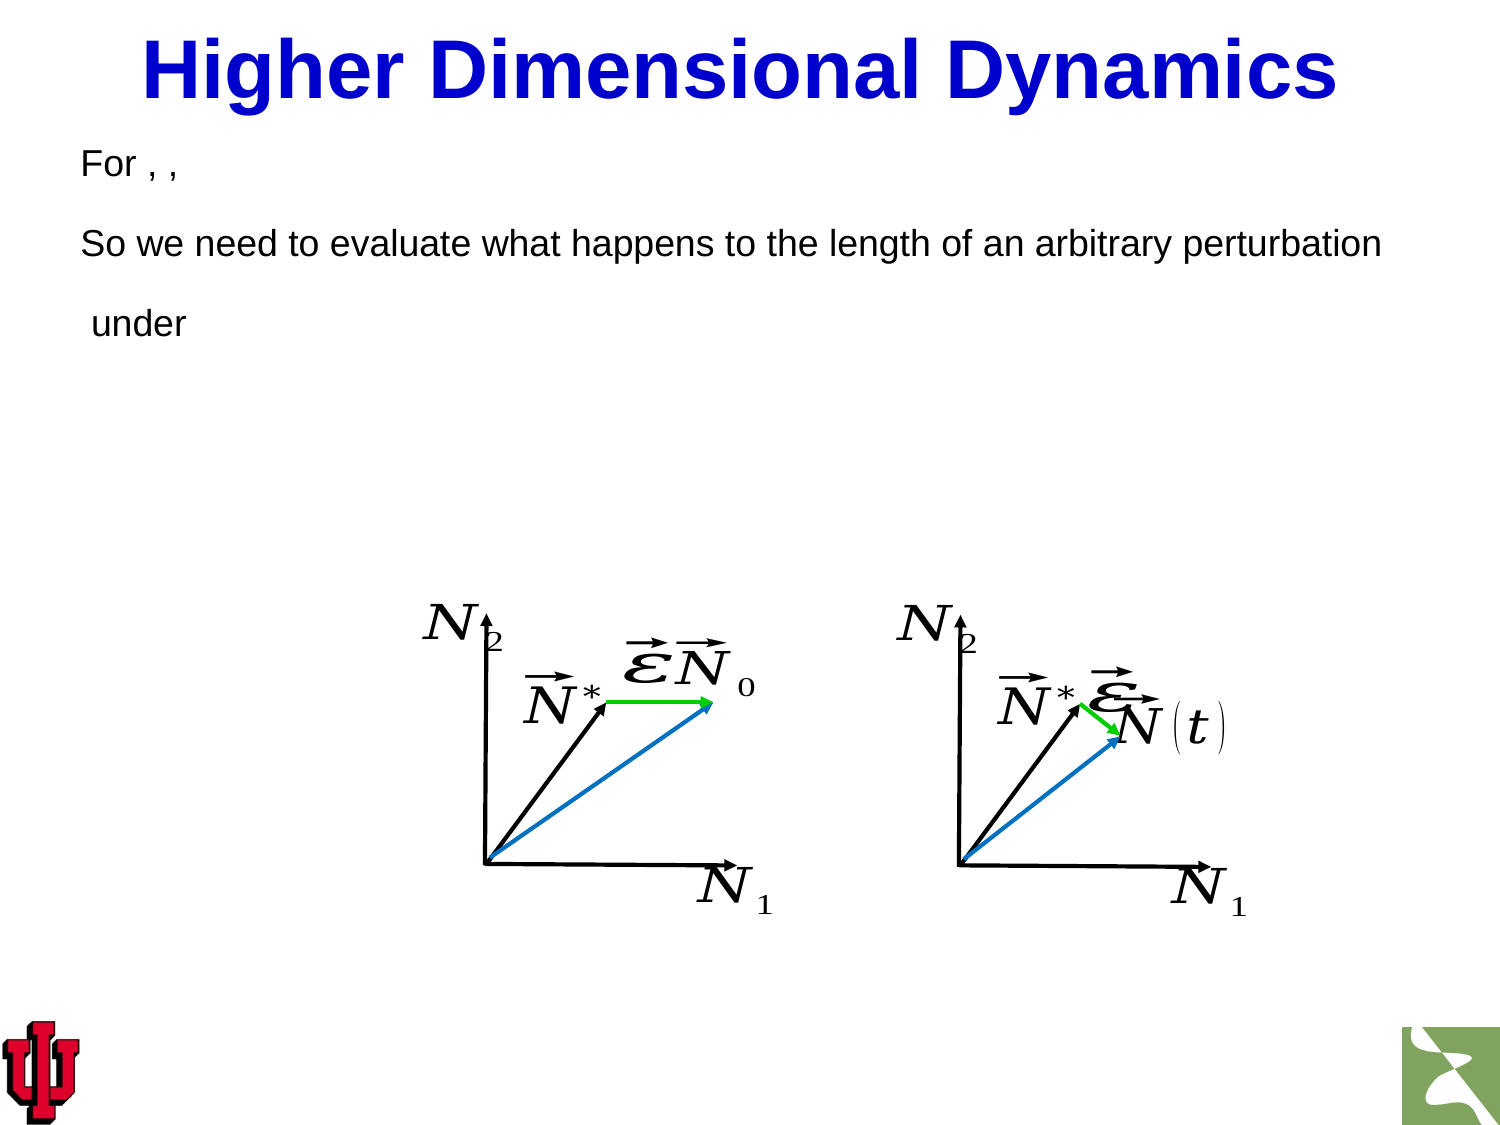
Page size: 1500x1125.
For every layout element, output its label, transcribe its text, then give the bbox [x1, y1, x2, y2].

picture [1402, 1027, 1500, 1125]
title Higher Dimensional Dynamics [65, 10, 1416, 121]
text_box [893, 598, 1251, 923]
picture [0, 1020, 80, 1125]
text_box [419, 596, 777, 921]
